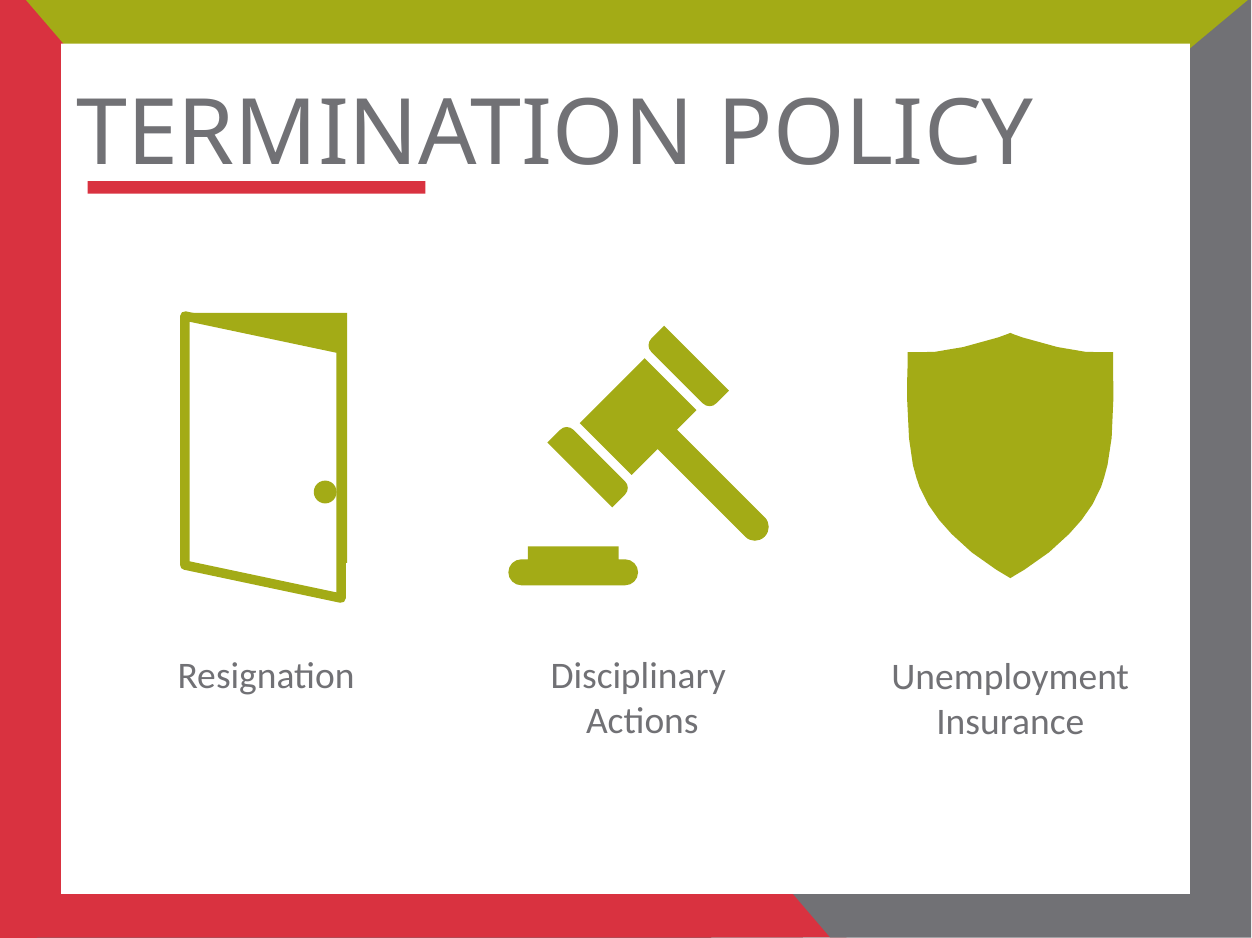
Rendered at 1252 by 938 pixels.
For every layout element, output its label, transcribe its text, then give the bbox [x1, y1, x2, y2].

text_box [482, 299, 795, 612]
text_box [907, 332, 1114, 579]
text_box Disciplinary Actions [431, 644, 804, 749]
title TERMINATION POLICY [61, 50, 1177, 207]
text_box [184, 312, 348, 599]
text_box Resignation [59, 643, 473, 704]
text_box Unemployment Insurance [804, 644, 1217, 750]
